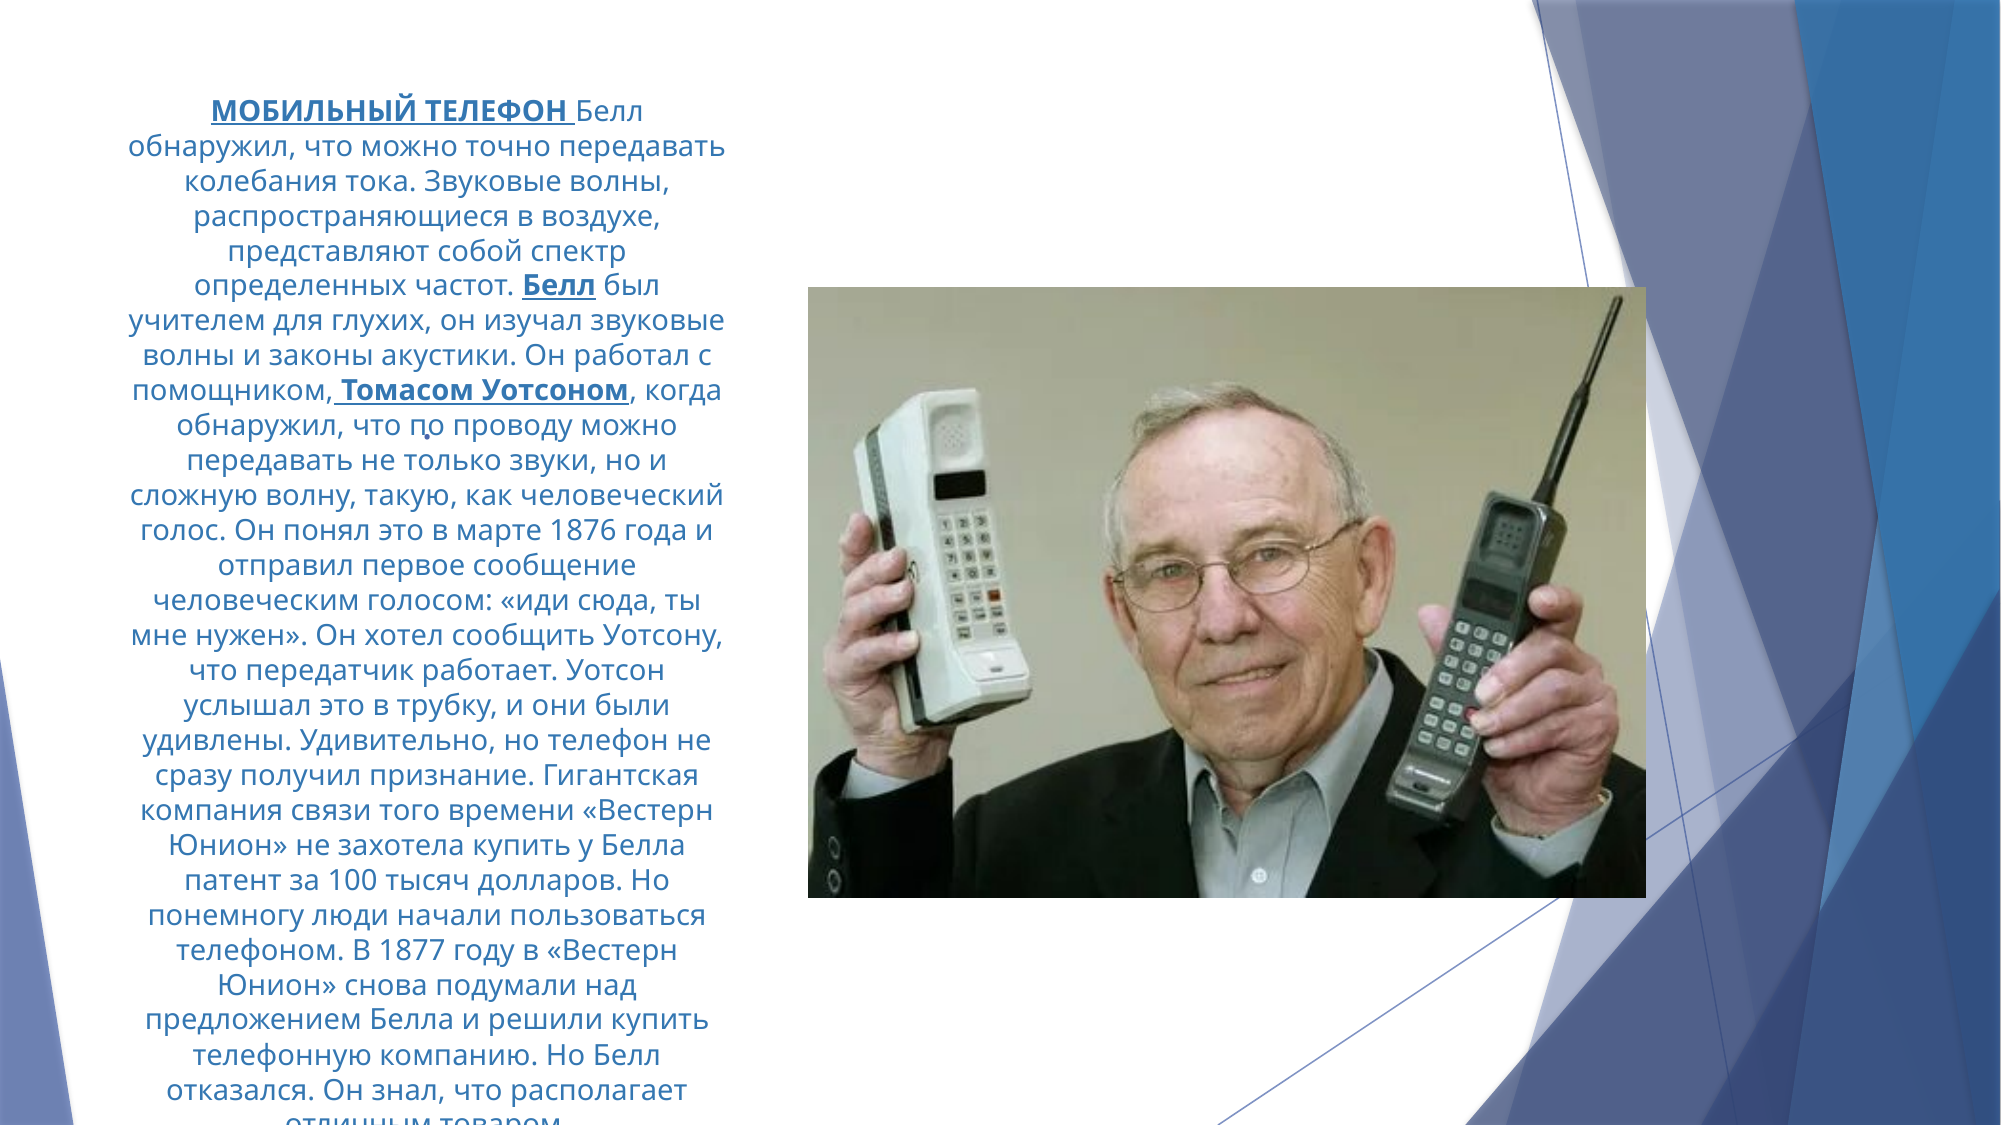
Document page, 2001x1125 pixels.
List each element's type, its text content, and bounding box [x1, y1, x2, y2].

list МОБИЛЬНЫЙ ТЕЛЕФОН Белл обнаружил, что можно точно передавать колебания тока. Звуковые волны, распространяющиеся в воздухе, представляют собой спектр определенных частот. Белл был учителем для глухих, он изучал звуковые волны и законы акустики. Он работал с помощником, Томасом Уотсоном, когда обнаружил, что по проводу можно передавать не только звуки, но и сложную волну, такую, как человеческий голос. Он понял это в марте 1876 года и отправил первое сообщение человеческим голосом: «иди сюда, ты мне нужен». Он хотел сообщить Уотсону, что передатчик работает. Уотсон услышал это в трубку, и они были удивлены. Удивительно, но телефон не сразу получил признание. Гигантская компания связи того времени «Вестерн Юнион» не захотела купить у Белла патент за 100 тысяч долларов. Но понемногу люди начали пользоваться телефоном. В 1877 году в «Вестерн Юнион» снова подумали над предложением Белла и решили купить телефонную компанию. Но Белл отказался. Он знал, что располагает отличным товаром. [111, 84, 744, 509]
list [807, 287, 1646, 899]
